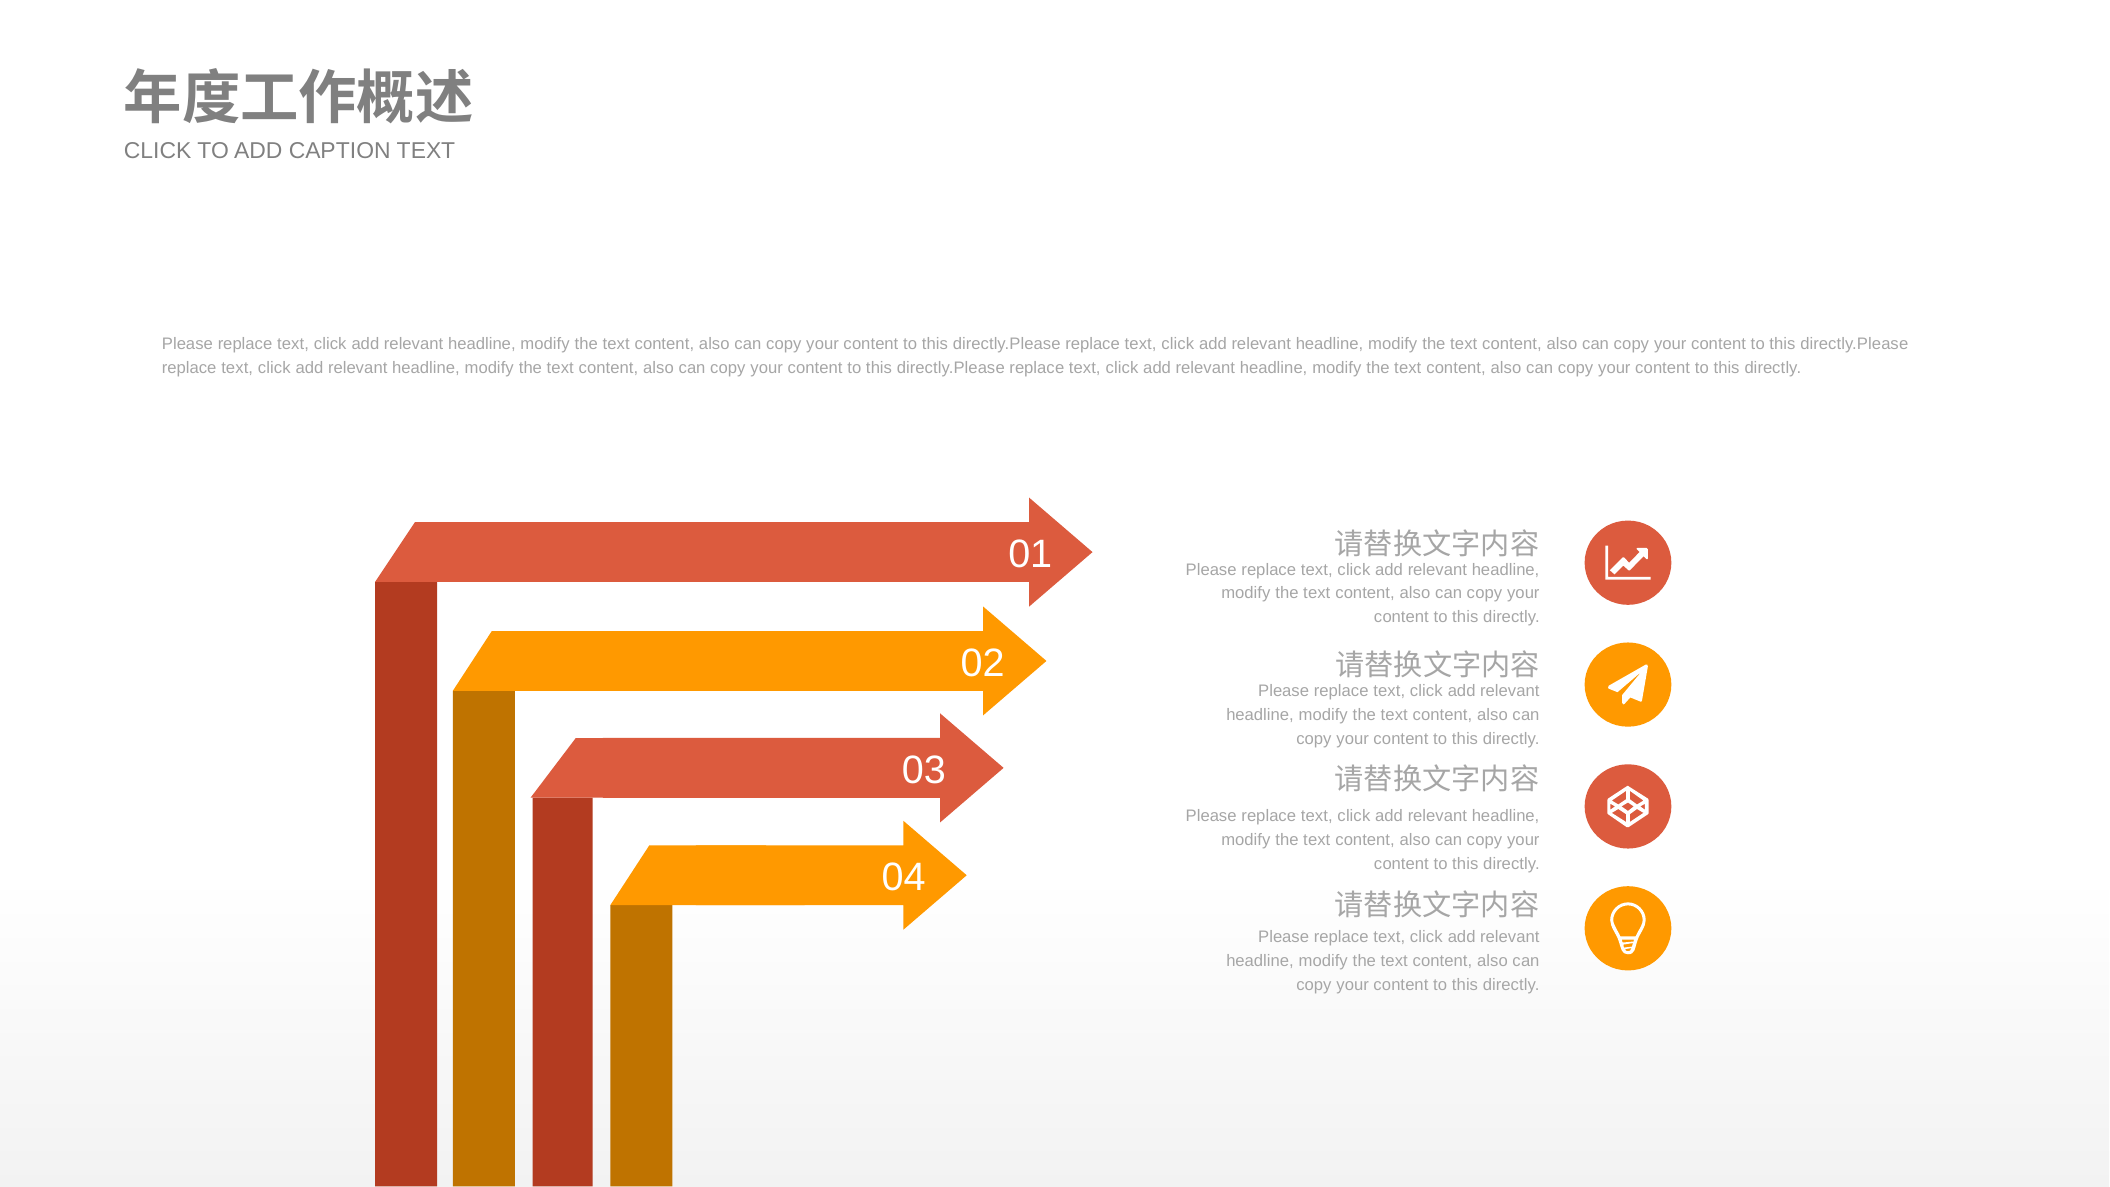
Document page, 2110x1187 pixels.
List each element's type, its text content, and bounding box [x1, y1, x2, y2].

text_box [1584, 886, 1672, 971]
text_box [609, 904, 673, 1187]
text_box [1189, 639, 1541, 747]
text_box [1584, 764, 1672, 849]
text_box CLICK TO ADD CAPTION TEXT [123, 135, 503, 163]
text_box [375, 497, 1093, 607]
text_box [1584, 520, 1672, 605]
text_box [1584, 642, 1672, 727]
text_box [610, 820, 967, 930]
text_box [452, 716, 516, 1187]
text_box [1185, 760, 1541, 872]
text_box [1189, 885, 1541, 993]
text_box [452, 606, 1047, 716]
text_box Please replace text, click add relevant headline, modify the text content, also can copy your content to this directly.Please replace text, click add relevant headline, modify the text content, also can copy your content to this directly.Please replace text, click add relevant headline, modify the text content, also can copy your content to this directly.Please replace text, click add relevant headline, modify the text content, also can copy your content to this directly. [161, 329, 1965, 377]
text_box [530, 713, 1004, 823]
text_box [531, 823, 594, 1187]
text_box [1185, 518, 1541, 625]
text_box 年度工作概述 [123, 60, 503, 131]
text_box [374, 581, 438, 1187]
